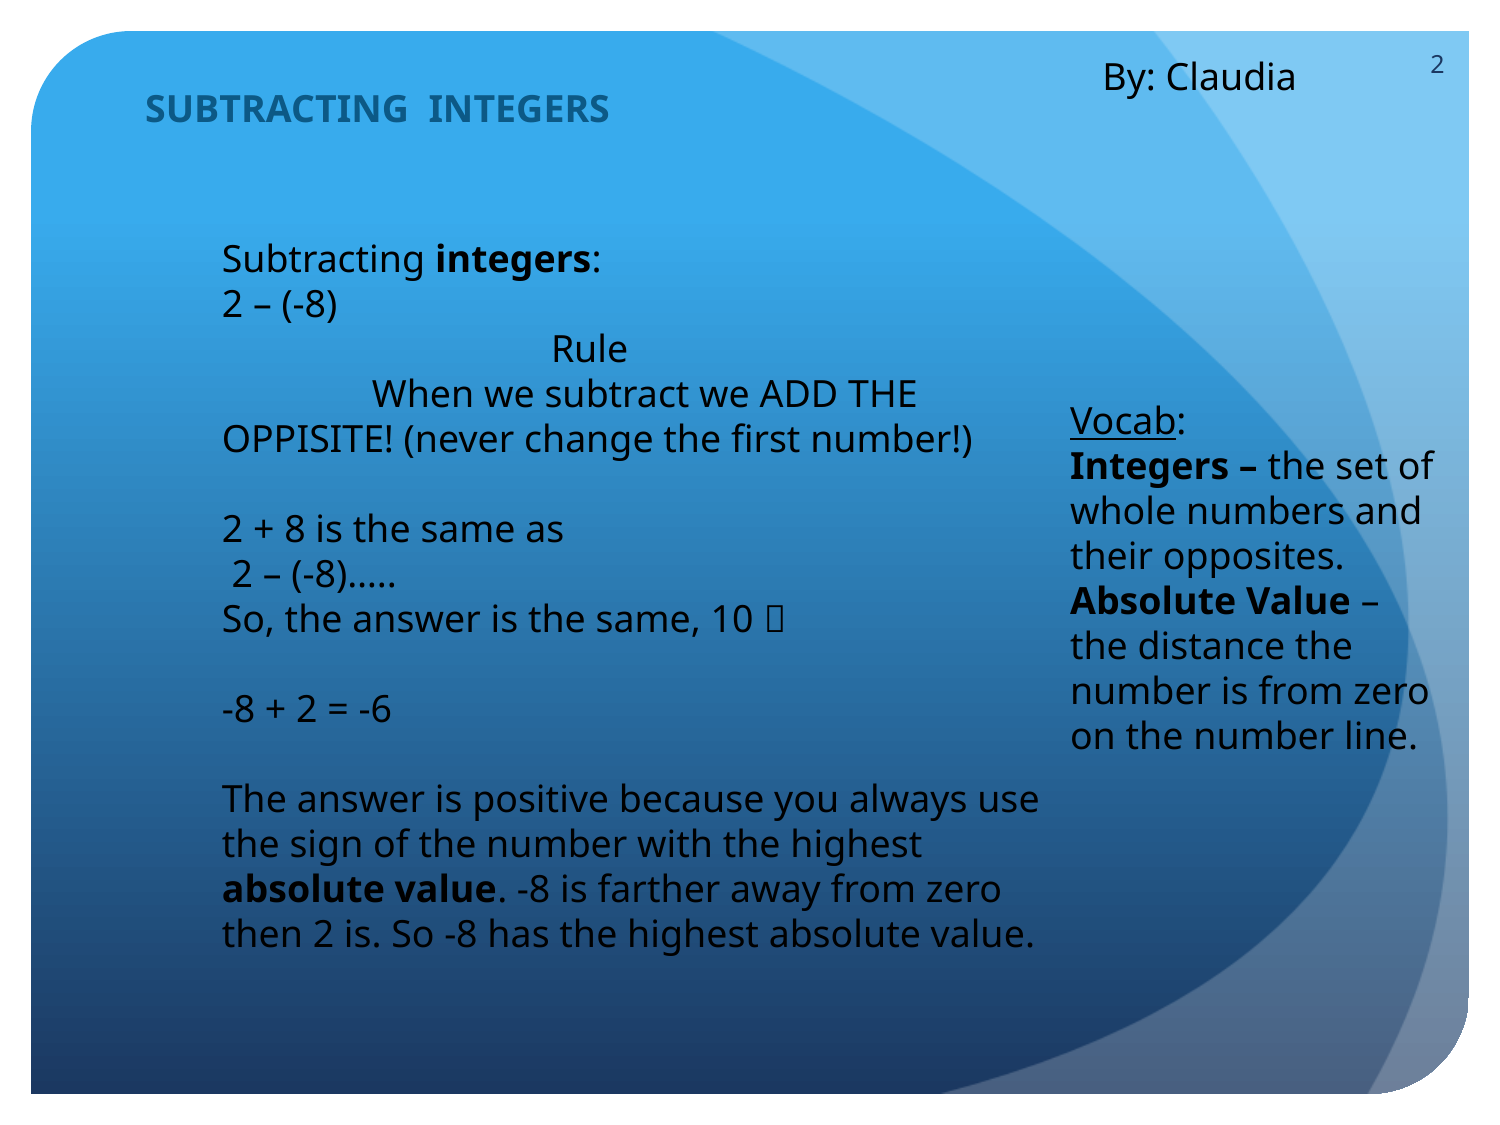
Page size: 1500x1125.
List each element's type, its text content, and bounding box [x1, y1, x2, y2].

text_box Vocab: Integers – the set of whole numbers and their opposites. Absolute Value – the distance the number is from zero on the number line. [1055, 389, 1459, 765]
text_box Subtracting integers: 2 – (-8) Rule When we subtract we ADD THE OPPISITE! (never change the first number!) 2 + 8 is the same as 2 – (-8)….. So, the answer is the same, 10  -8 + 2 = -6 The answer is positive because you always use the sign of the number with the highest absolute value. -8 is farther away from zero then 2 is. So -8 has the highest absolute value. [207, 227, 1087, 1008]
text_box By: Claudia [1087, 45, 1313, 105]
picture [24, 30, 1473, 1094]
text_box Subtracting Integers [130, 77, 1257, 138]
slide_number 2 [1378, 36, 1460, 96]
